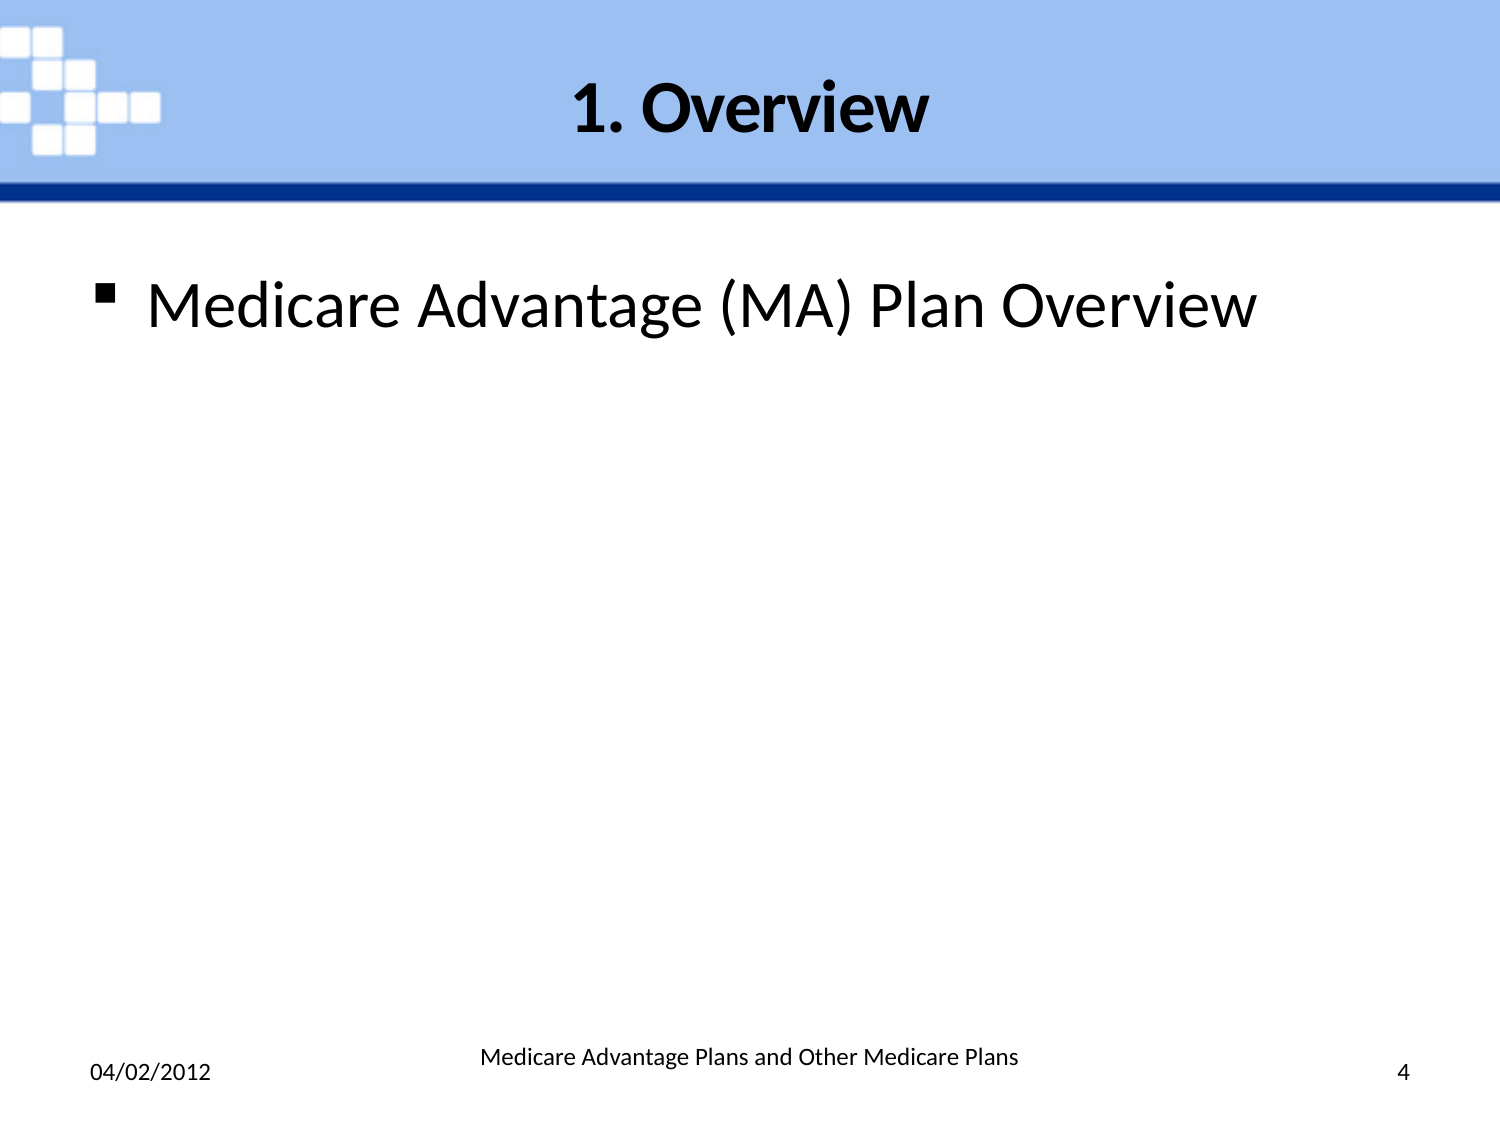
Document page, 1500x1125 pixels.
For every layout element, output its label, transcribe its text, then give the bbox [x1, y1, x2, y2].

list Medicare Advantage (MA) Plan Overview [74, 262, 1426, 1006]
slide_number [75, 1040, 425, 1100]
slide_number 4 [1074, 1040, 1425, 1100]
picture [0, 0, 1500, 1125]
footer Medicare Advantage Plans and Other Medicare Plans [450, 1040, 1050, 1100]
title 1. Overview [74, 12, 1426, 193]
